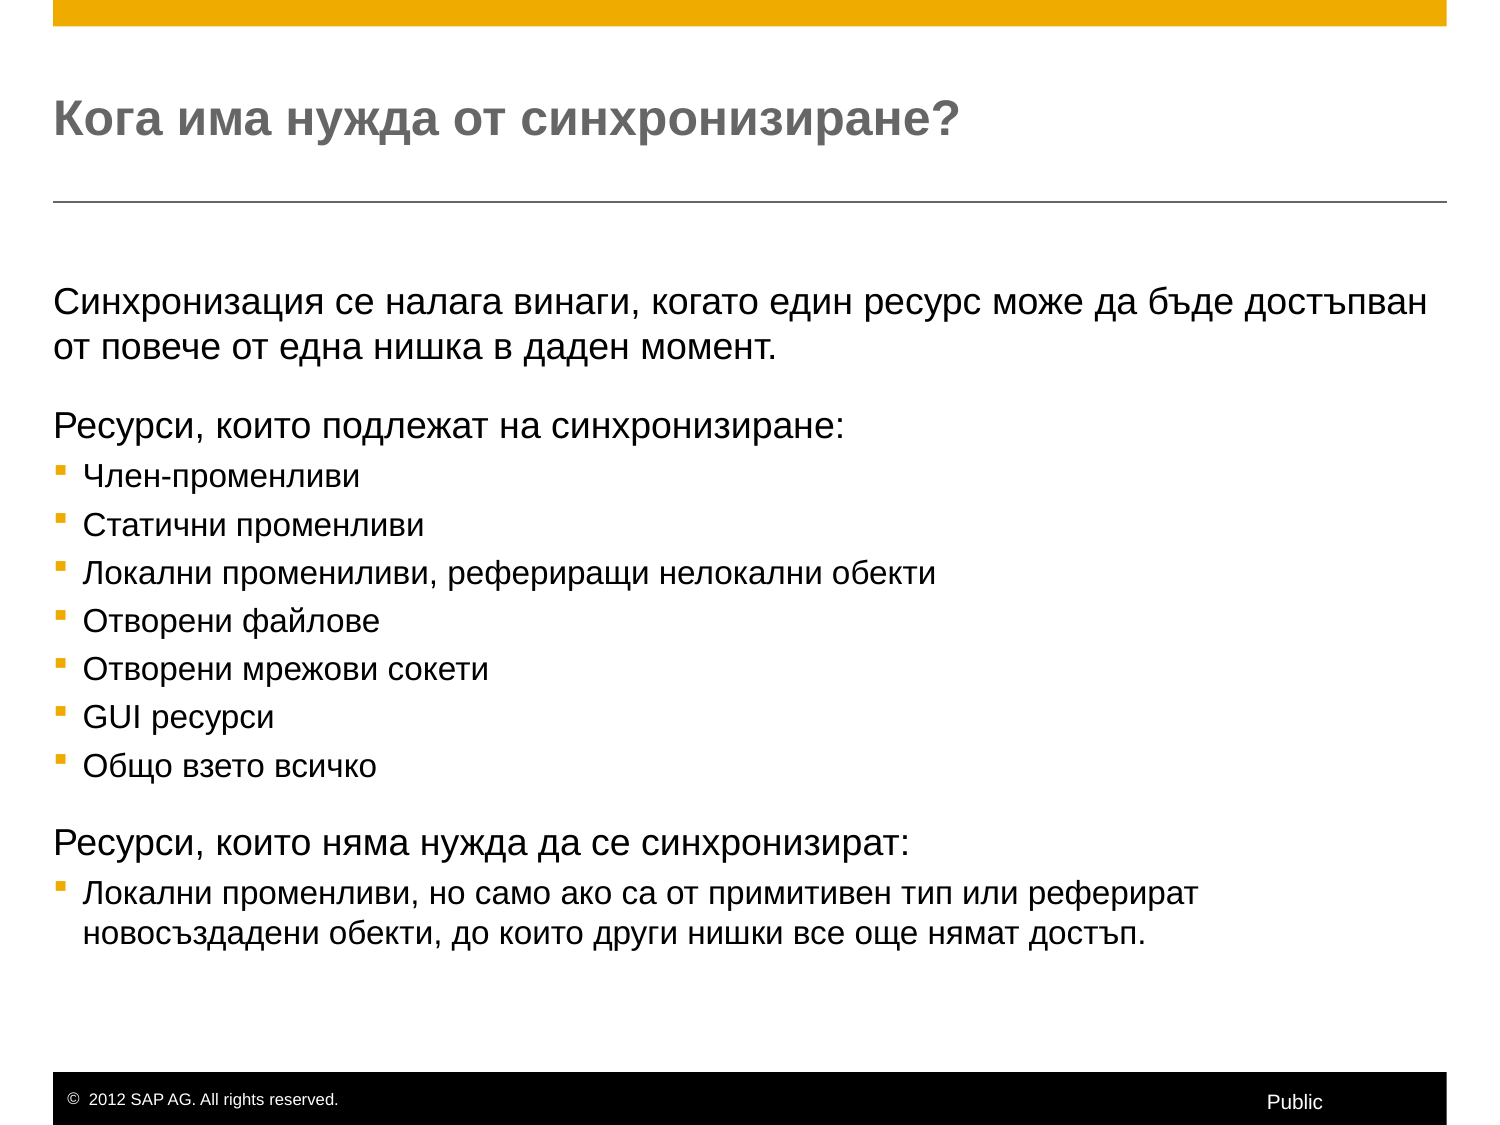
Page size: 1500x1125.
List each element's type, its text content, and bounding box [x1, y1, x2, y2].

list Синхронизация се налага винаги, когато един ресурс може да бъде достъпван от повече от една нишка в даден момент. Ресурси, които подлежат на синхронизиране: Член-променливи Статични променливи Локални промениливи, рефериращи нелокални обекти Отворени файлове Отворени мрежови сокети GUI ресурси Общо взето всичко Ресурси, които няма нужда да се синхронизират: Локални променливи, но само ако са от примитивен тип или реферират новосъздадени обекти, до които други нишки все още нямат достъп. [53, 277, 1447, 998]
title Кога има нужда от синхронизиране? [53, 53, 1447, 178]
